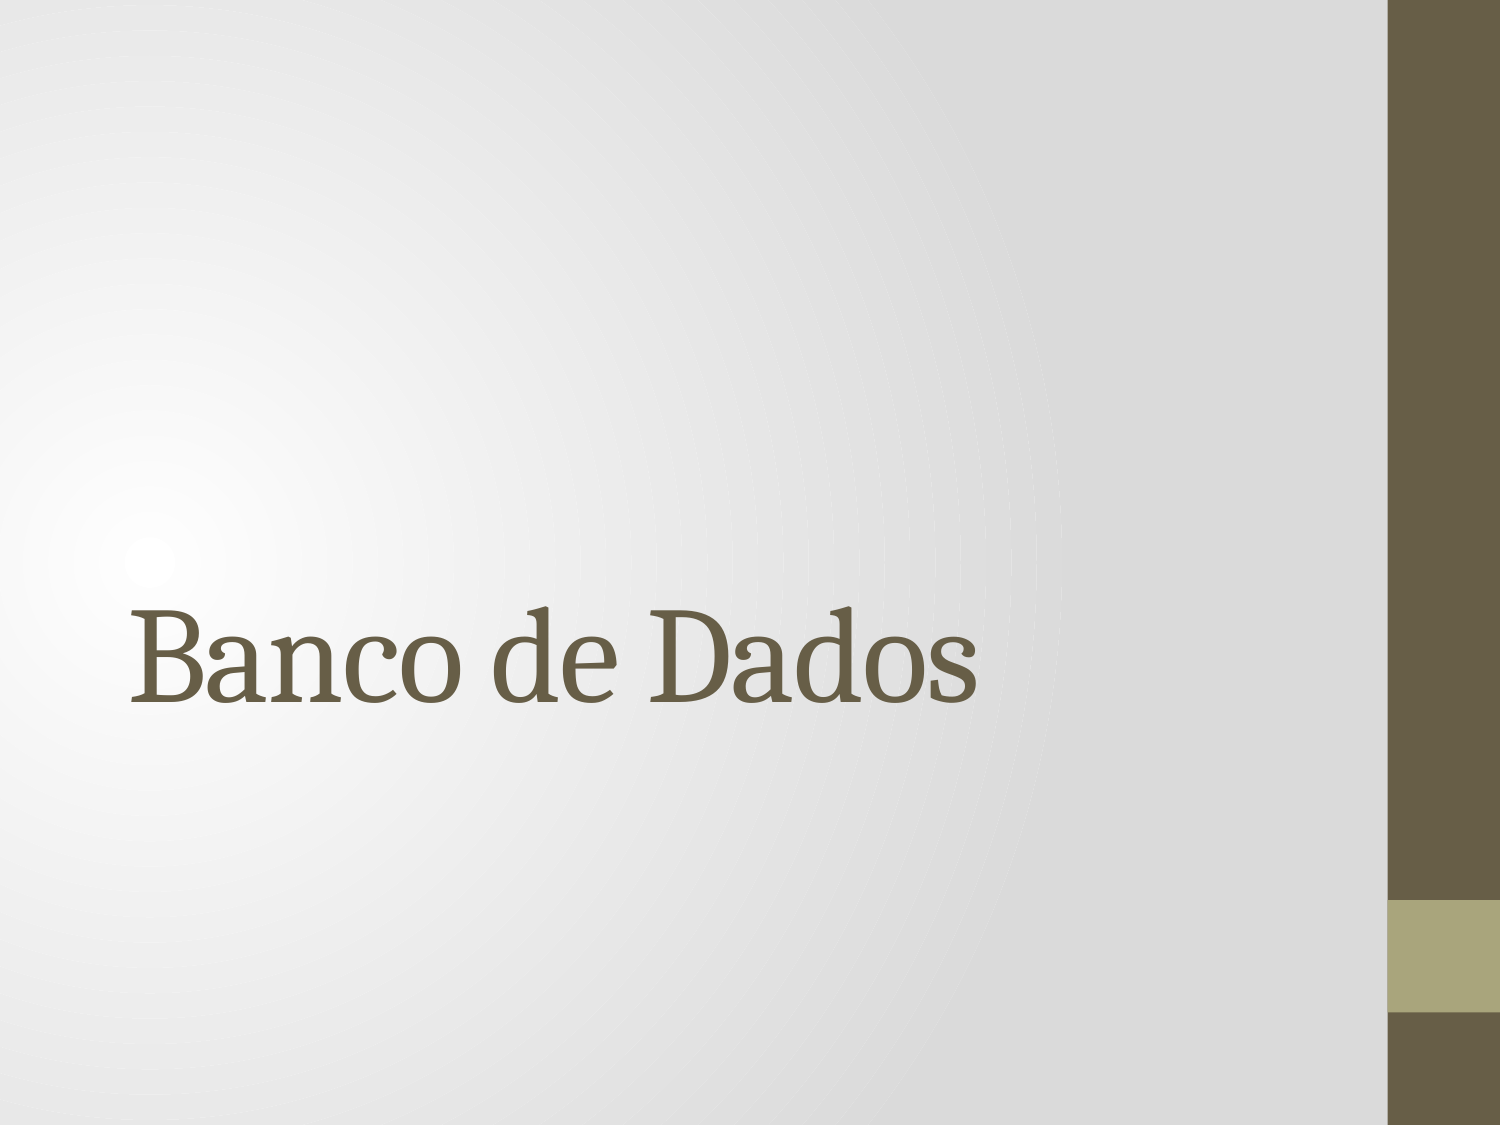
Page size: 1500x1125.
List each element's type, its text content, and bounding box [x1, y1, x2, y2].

title Banco de Dados [112, 312, 1350, 738]
